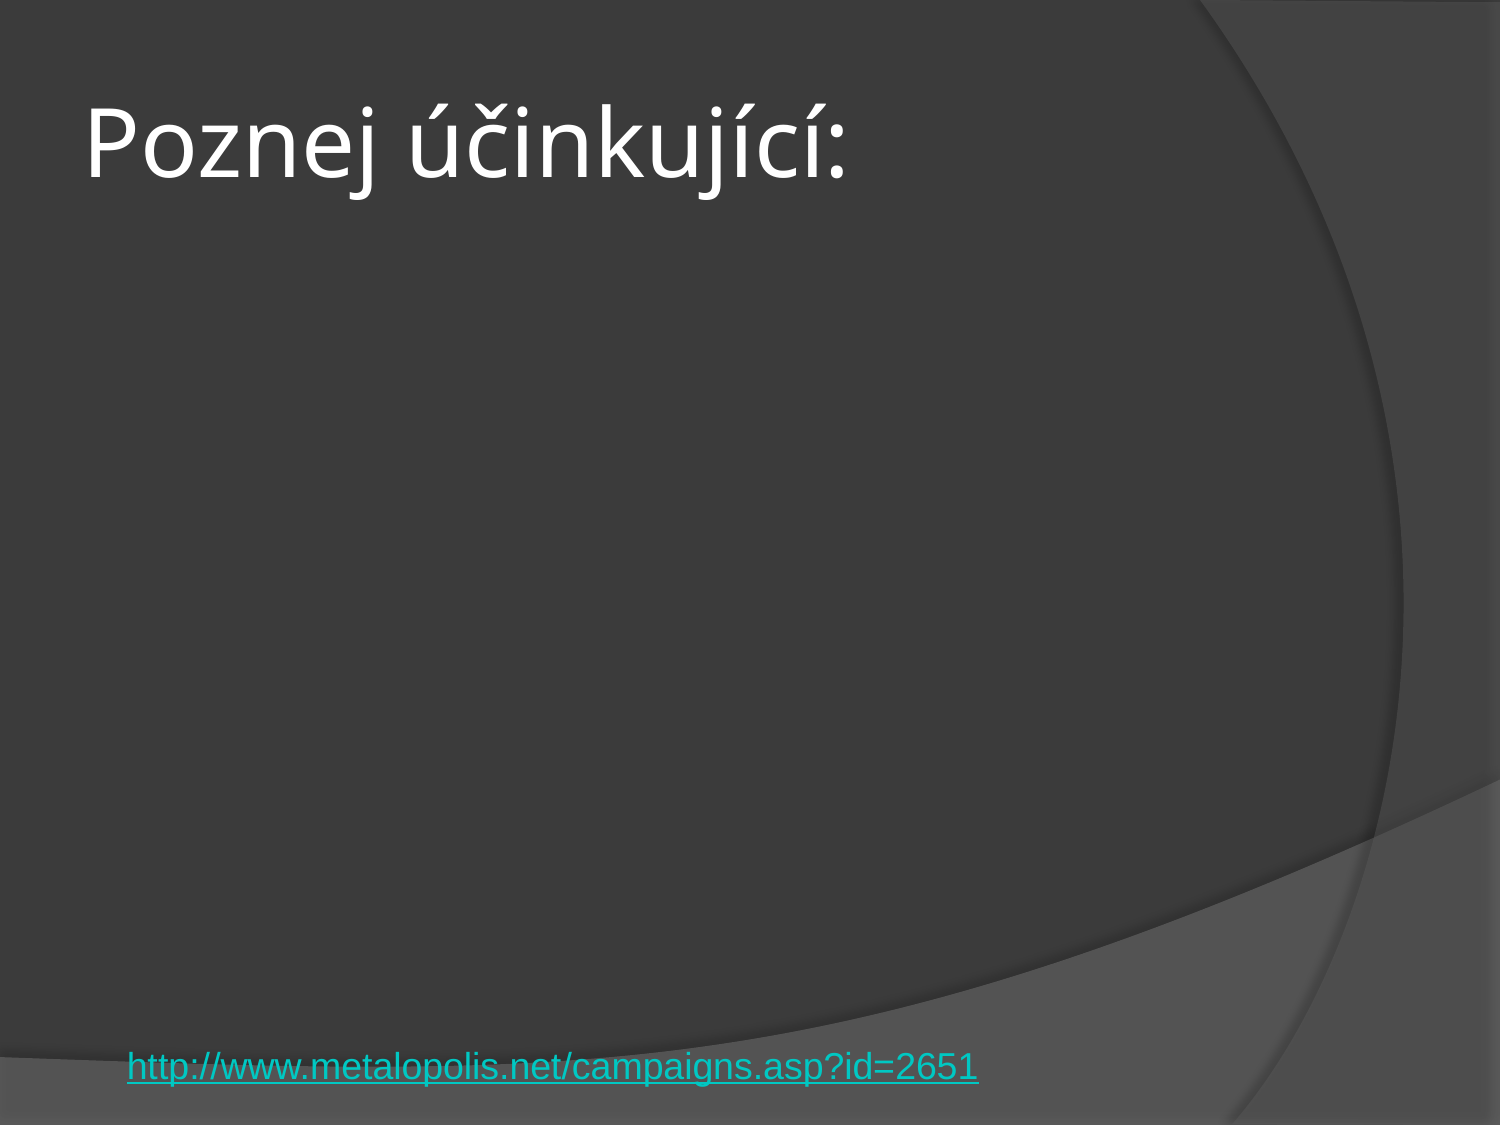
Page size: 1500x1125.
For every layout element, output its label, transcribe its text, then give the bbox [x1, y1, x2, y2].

text_box http://www.metalopolis.net/campaigns.asp?id=2651 [112, 1034, 1267, 1095]
title Poznej účinkující: [75, 45, 1300, 233]
